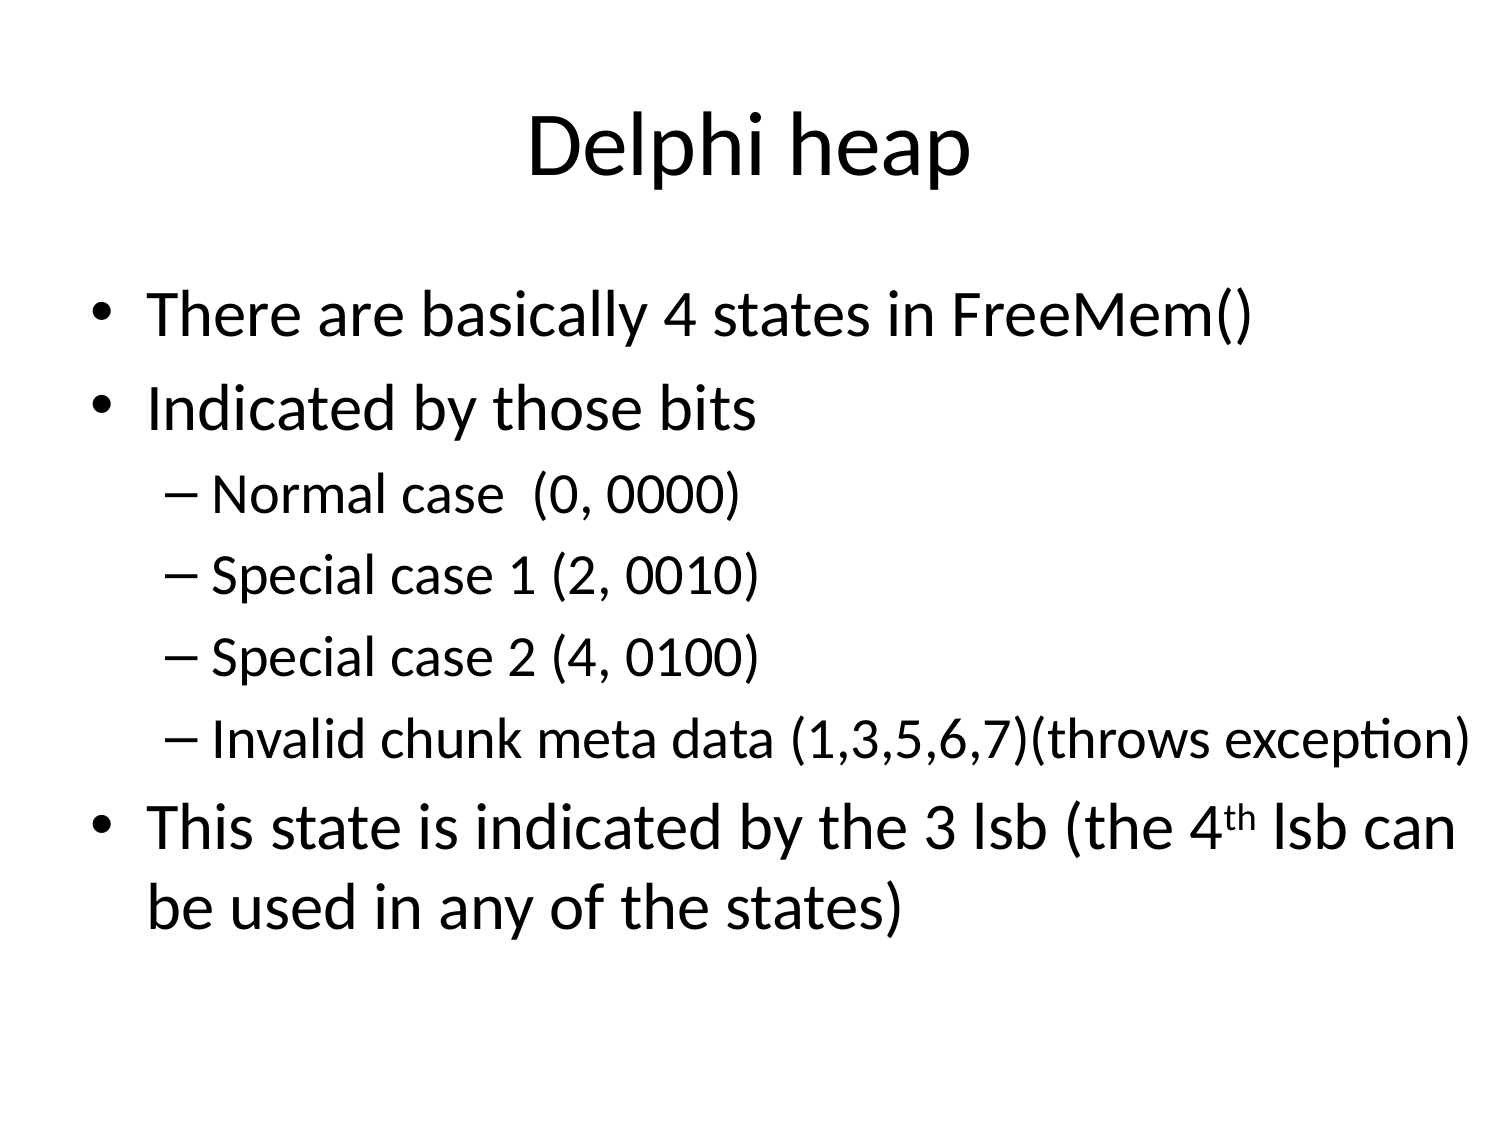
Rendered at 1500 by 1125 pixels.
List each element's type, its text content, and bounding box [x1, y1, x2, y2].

list There are basically 4 states in FreeMem() Indicated by those bits Normal case (0, 0000) Special case 1 (2, 0010) Special case 2 (4, 0100) Invalid chunk meta data (1,3,5,6,7)(throws exception) This state is indicated by the 3 lsb (the 4th lsb can be used in any of the states) [75, 262, 1500, 1005]
title Delphi heap [75, 45, 1425, 233]
